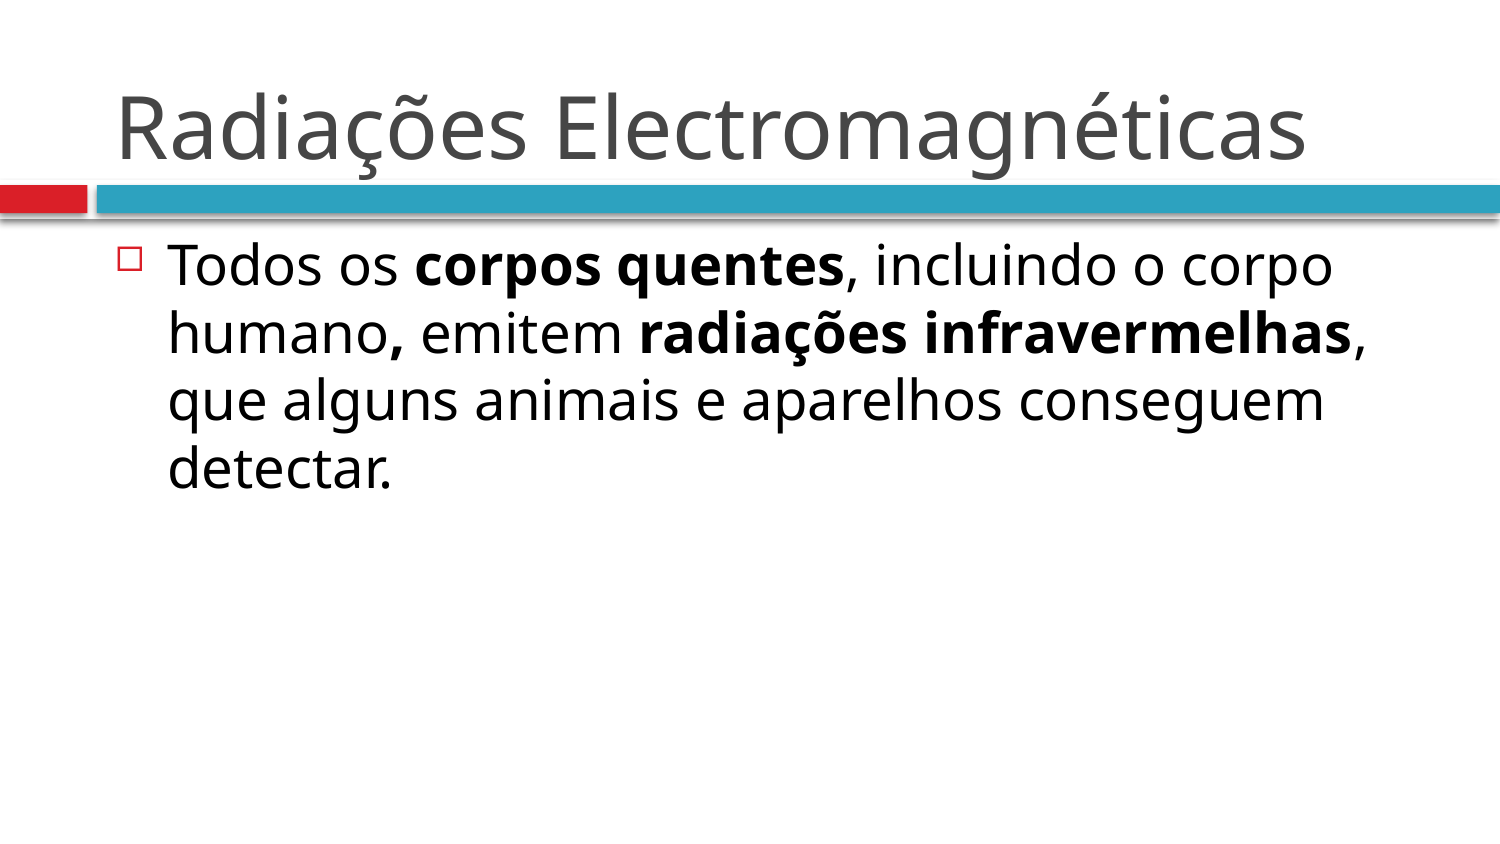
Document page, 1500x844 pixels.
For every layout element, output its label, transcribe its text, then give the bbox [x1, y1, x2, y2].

title Radiações Electromagnéticas [99, 19, 1438, 185]
list Todos os corpos quentes, incluindo o corpo humano, emitem radiações infravermelhas, que alguns animais e aparelhos conseguem detectar. [99, 221, 1447, 759]
